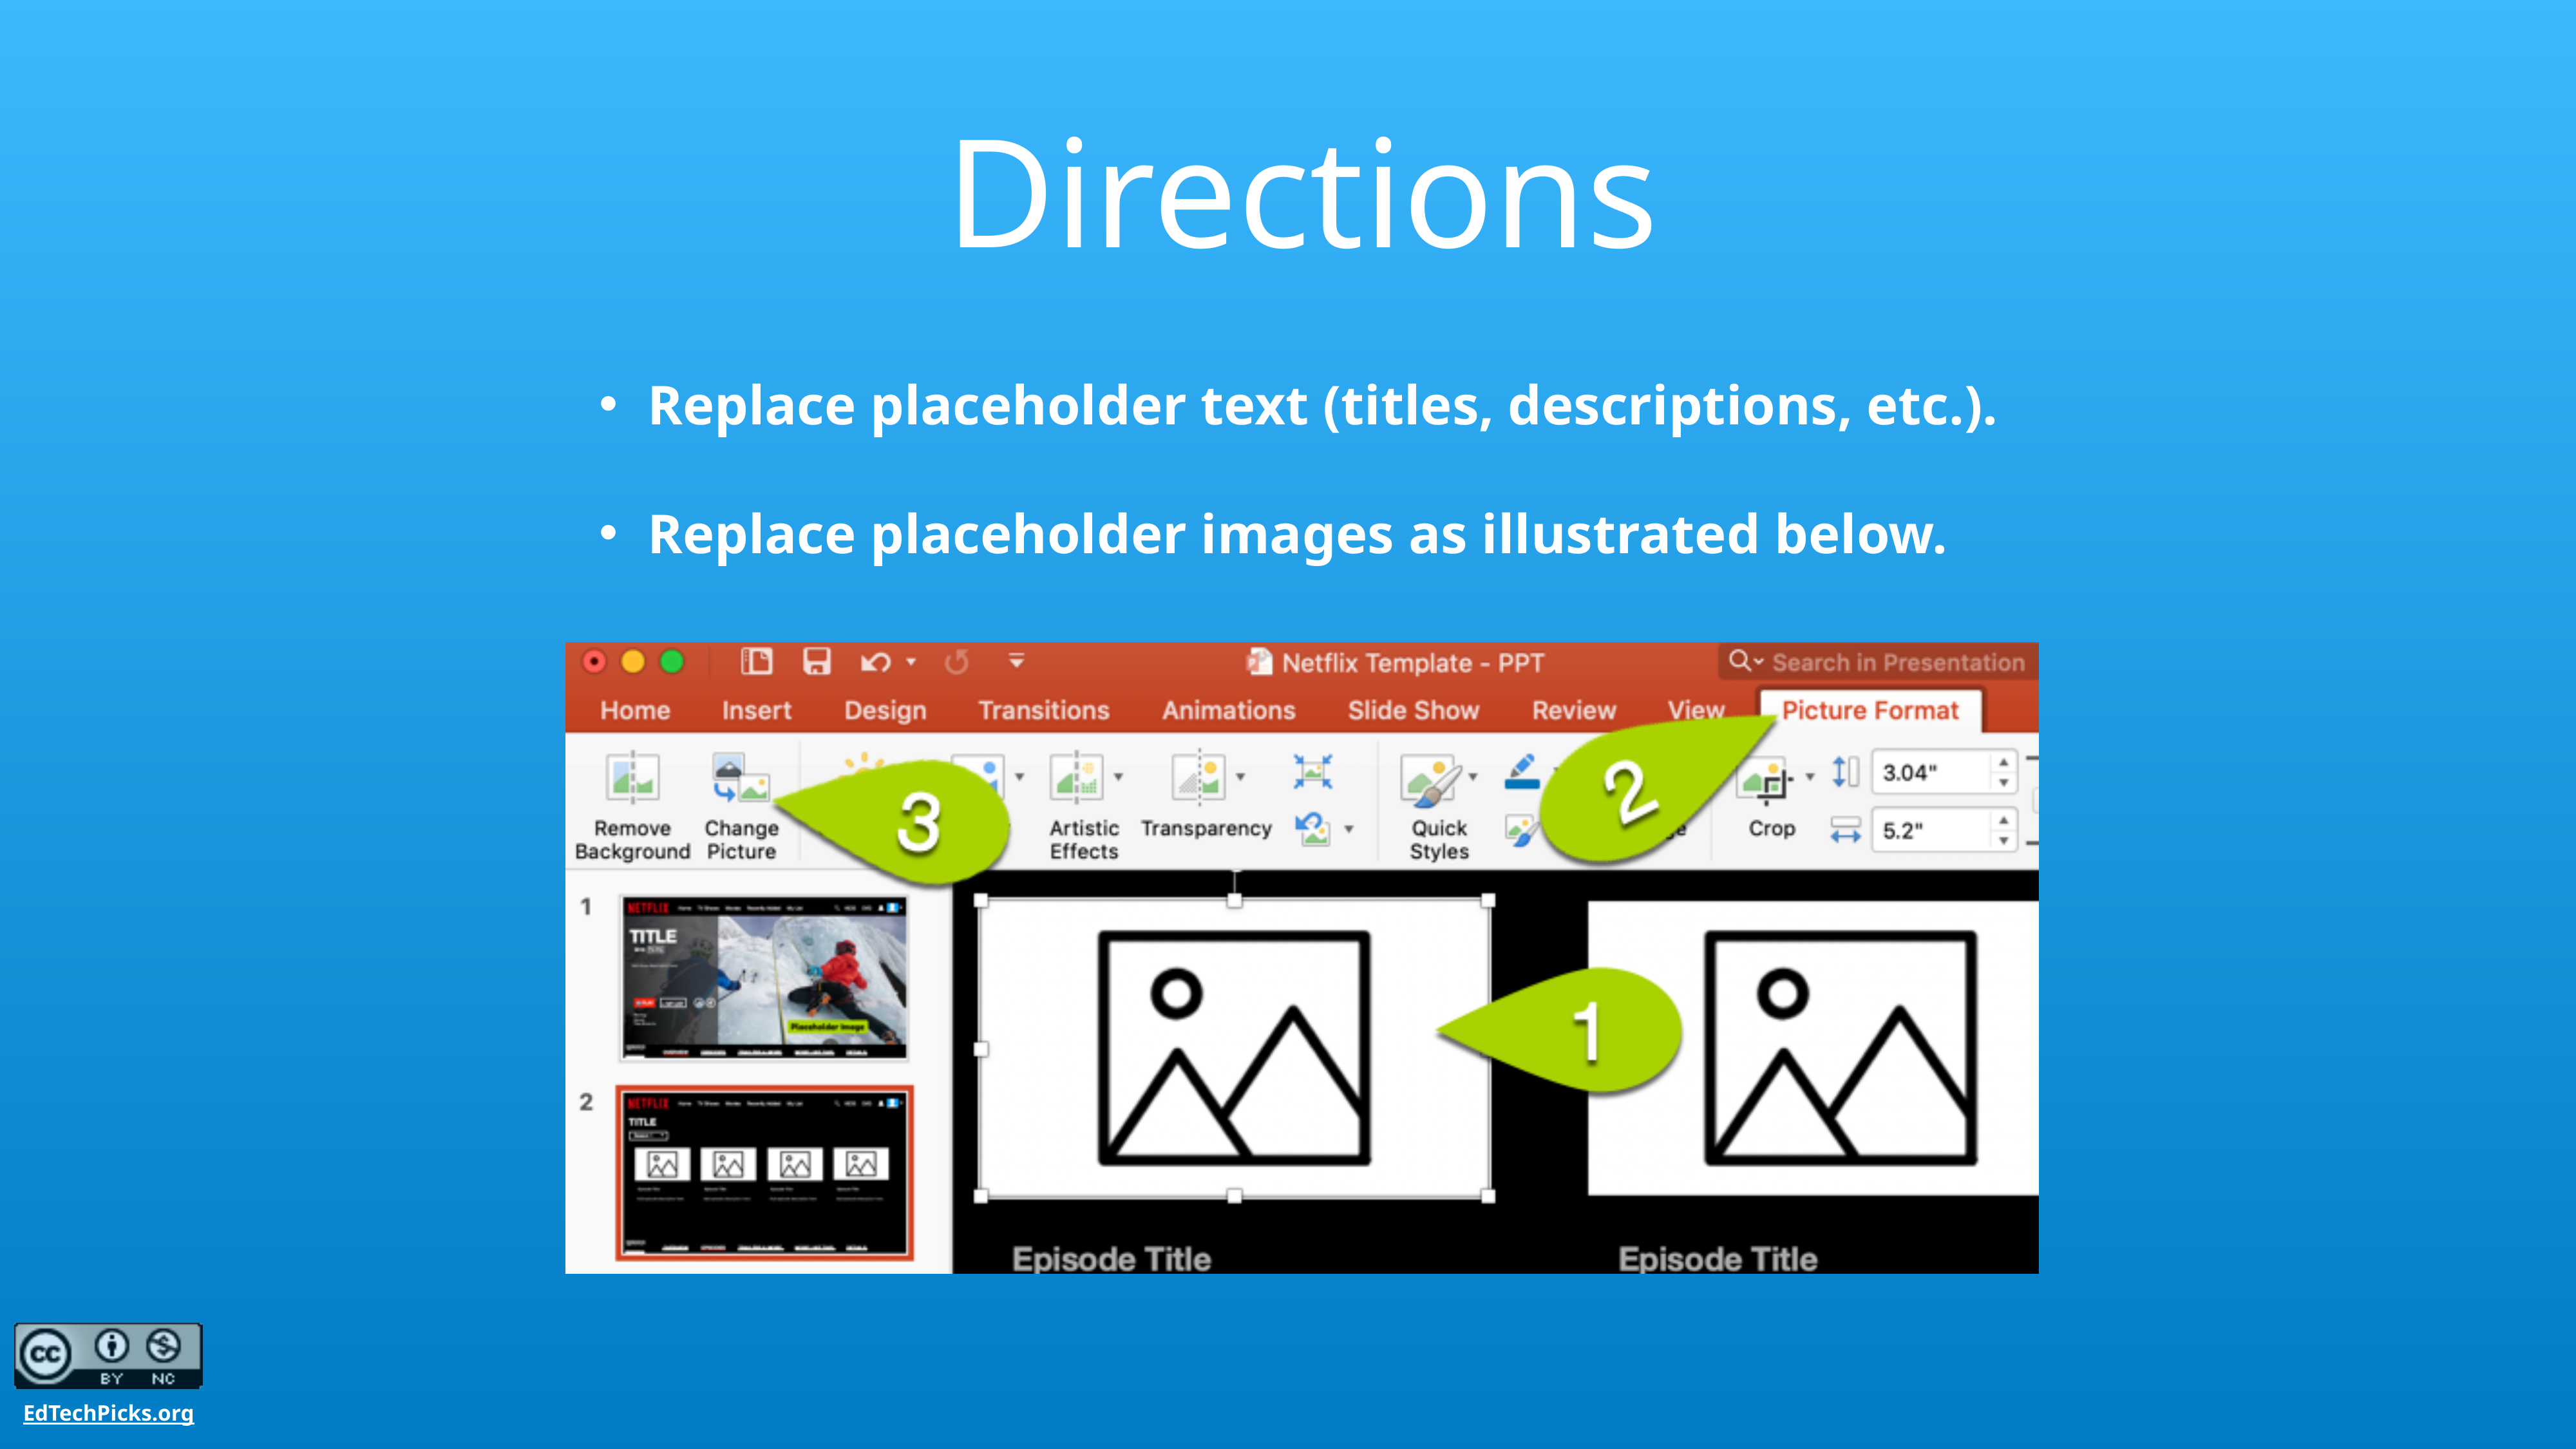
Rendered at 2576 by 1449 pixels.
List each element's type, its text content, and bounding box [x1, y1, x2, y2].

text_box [13, 1322, 205, 1435]
picture [565, 642, 2039, 1274]
text_box Replace placeholder text (titles, descriptions, etc.). Replace placeholder images as illustrated below. [591, 363, 2007, 572]
title Directions [524, 81, 2080, 294]
